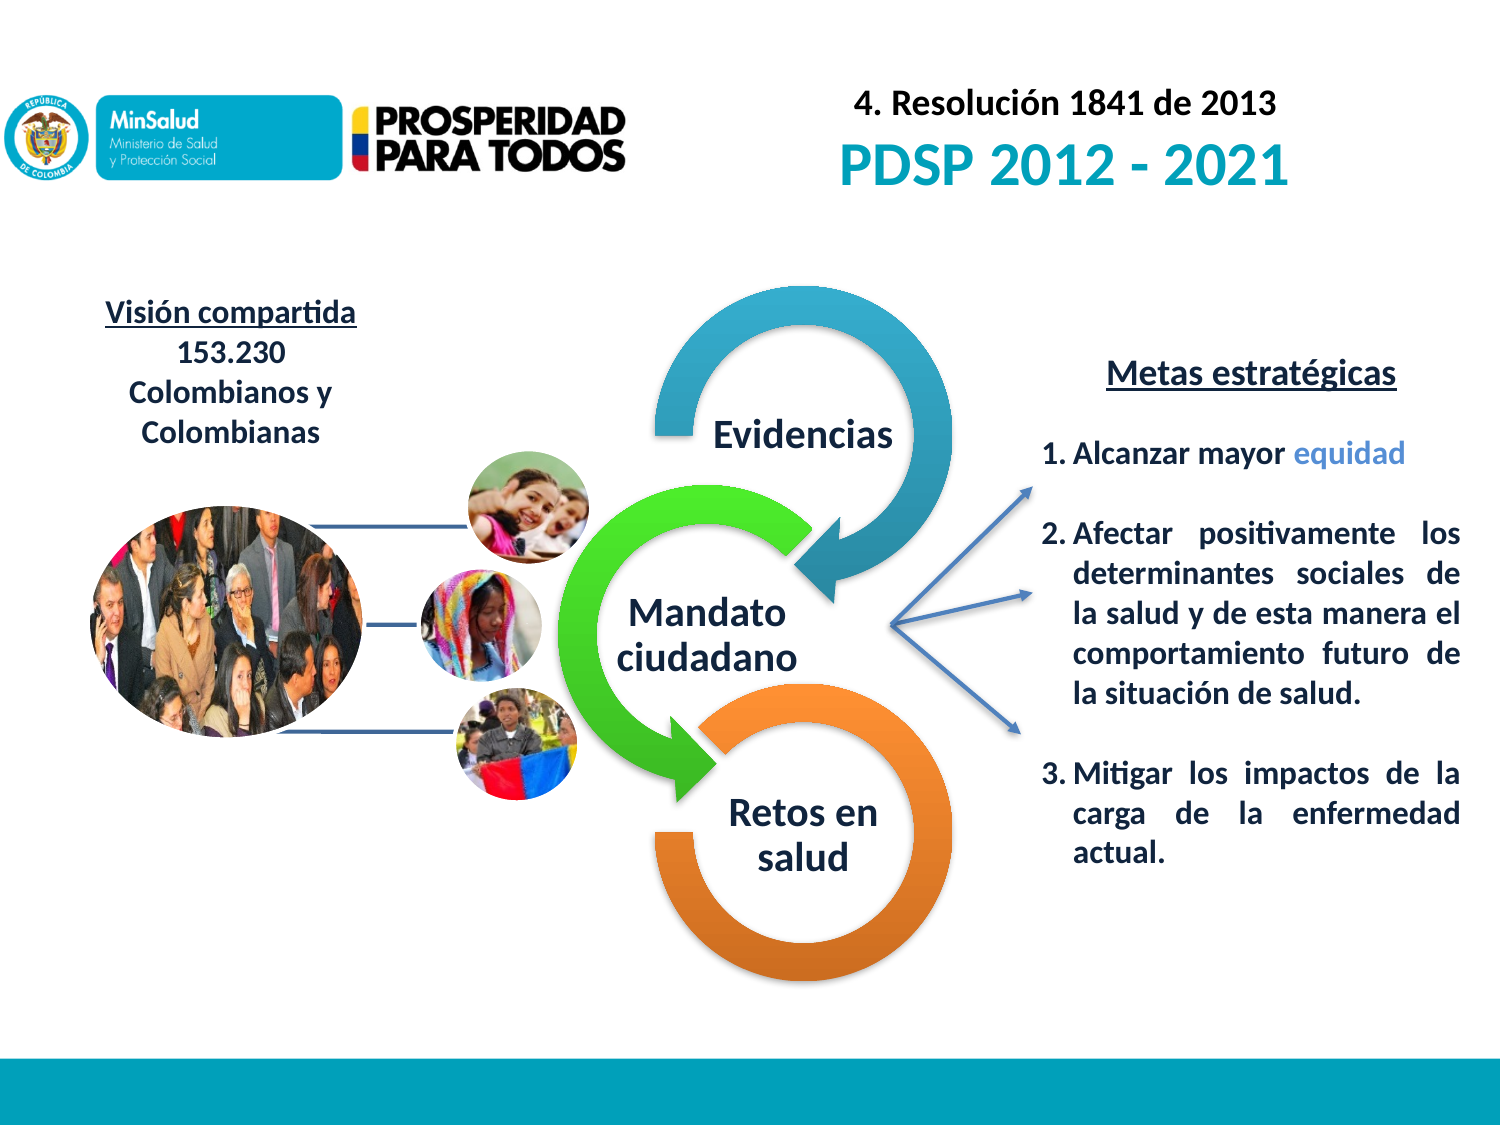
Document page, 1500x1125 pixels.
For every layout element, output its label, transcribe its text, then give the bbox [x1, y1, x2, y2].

text_box Alcanzar mayor equidad Afectar positivamente los determinantes sociales de la salud y de esta manera el comportamiento futuro de la situación de salud. Mitigar los impactos de la carga de la enfermedad actual. [1280, 427, 1470, 905]
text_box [890, 486, 1034, 625]
picture [0, 78, 632, 194]
text_box 4. Resolución 1841 de 2013 PDSP 2012 - 2021 [648, 42, 1483, 233]
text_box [890, 632, 1022, 735]
text_box Metas estratégicas [1280, 344, 1470, 398]
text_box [624, 261, 1276, 982]
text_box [75, 237, 620, 1006]
